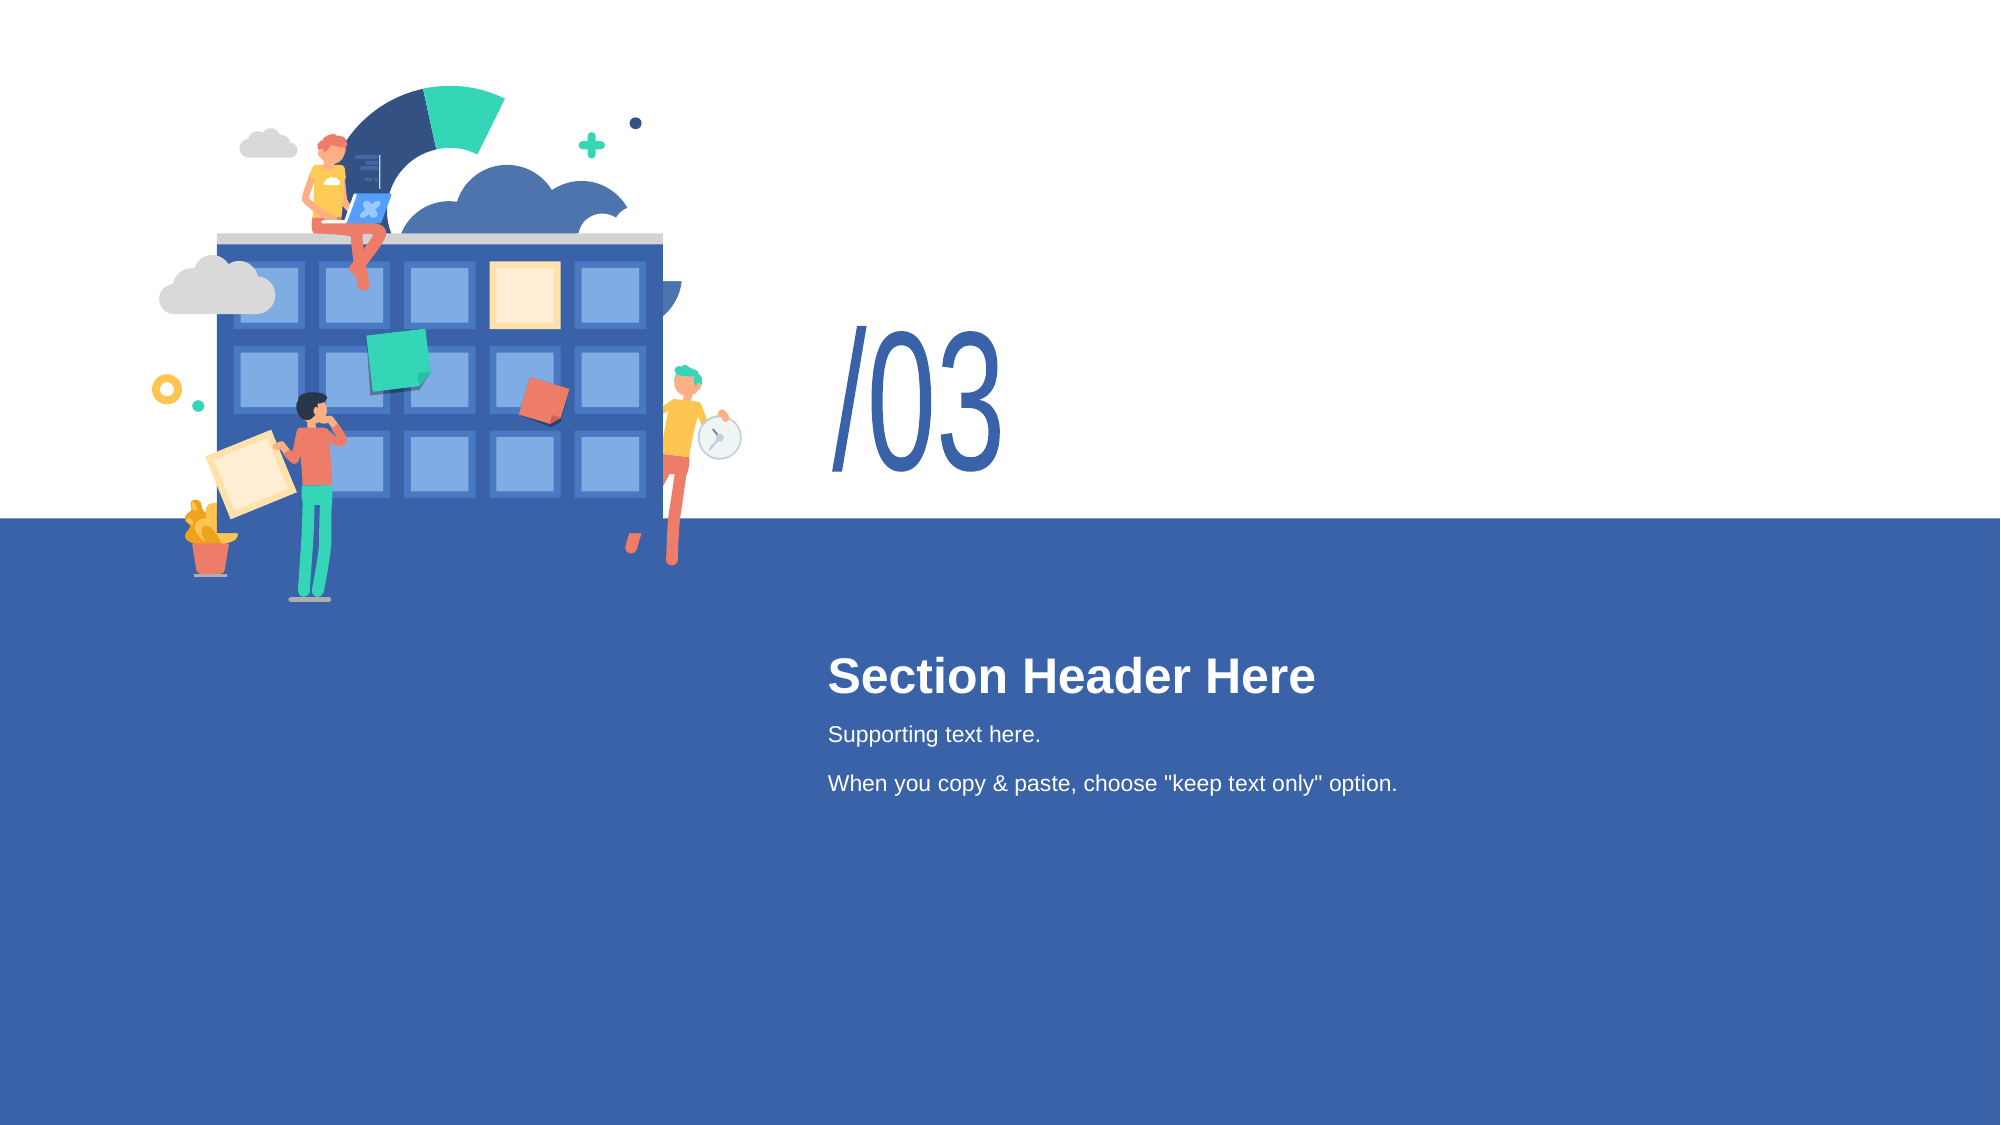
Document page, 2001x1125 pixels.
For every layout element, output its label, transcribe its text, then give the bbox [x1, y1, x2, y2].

title Section Header Here [812, 565, 1702, 712]
list Supporting text here. When you copy & paste, choose "keep text only" option. [812, 712, 1702, 879]
